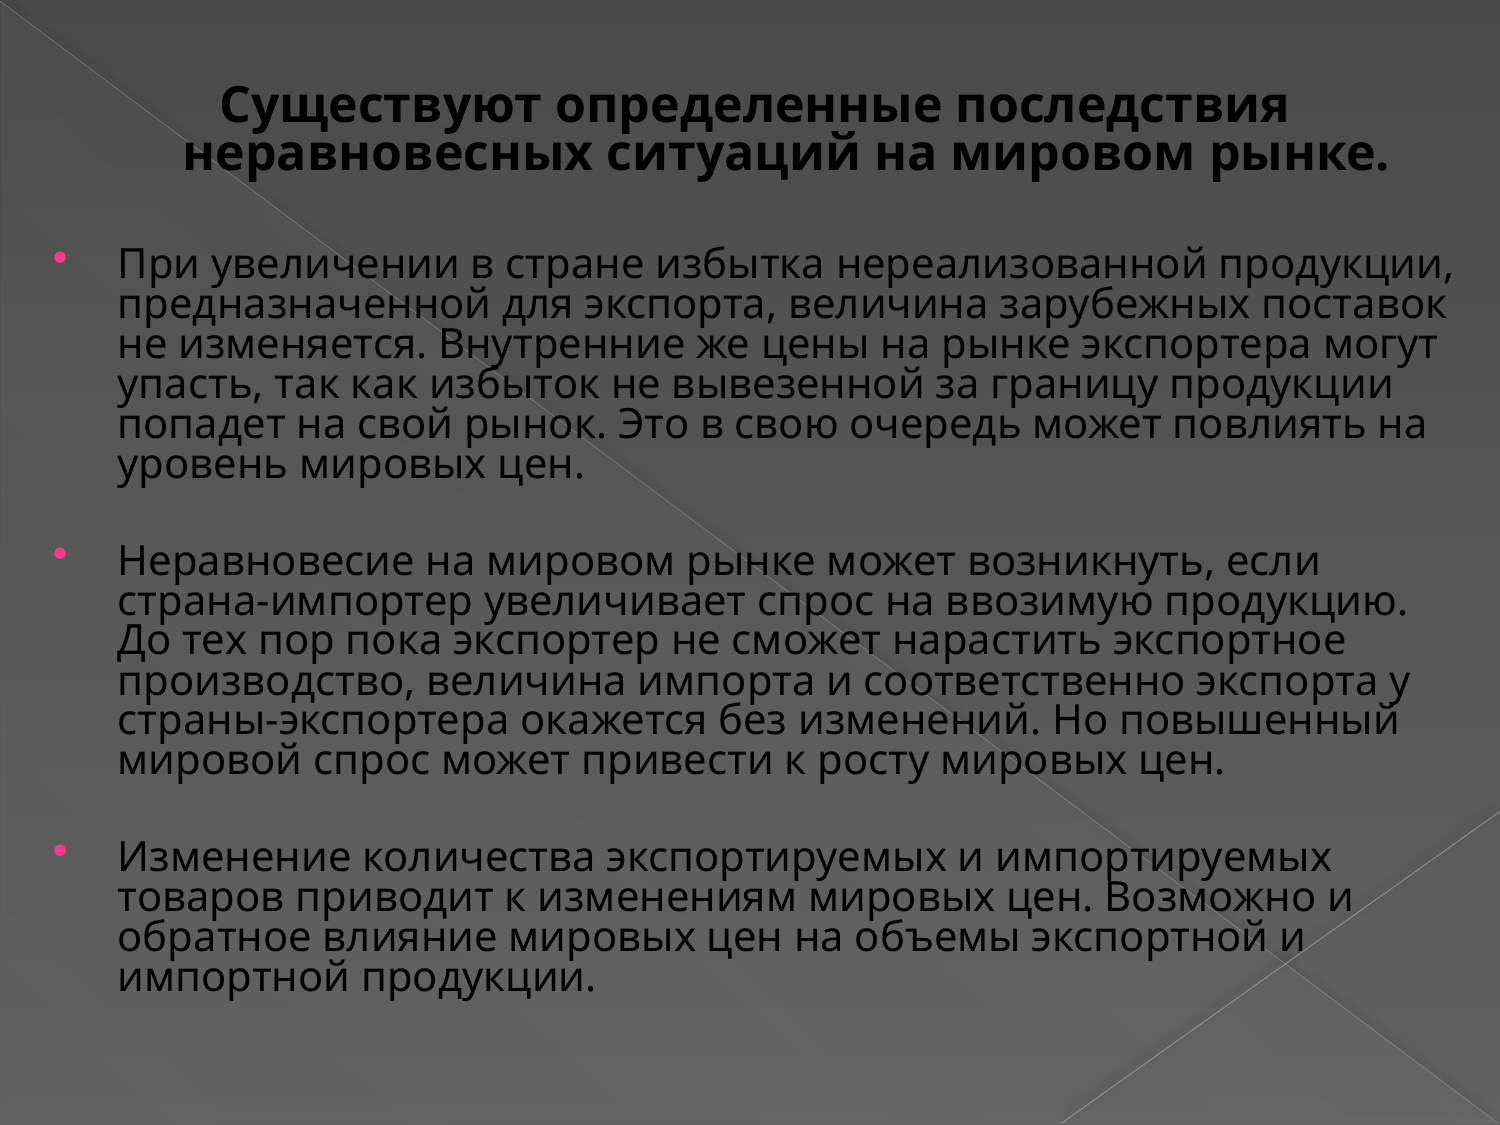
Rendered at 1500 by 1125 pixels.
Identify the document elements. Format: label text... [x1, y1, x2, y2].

list Существуют определенные последствия неравновесных ситуаций на мировом рынке. При увеличении в стране избытка нереализованной продукции, предназначенной для экспорта, величина зарубежных поставок не изменяется. Внутренние же цены на рынке экспортера могут упасть, так как избыток не вывезенной за границу продукции попадет на свой рынок. Это в свою очередь может повлиять на уровень мировых цен. Неравновесие на мировом рынке может возникнуть, если страна-импортер увеличивает спрос на ввозимую продукцию. До тех пор пока экспортер не сможет нарастить экспортное производство, величина импорта и соответственно экспорта у страны-экспортера окажется без изменений. Но повышенный мировой спрос может привести к росту мировых цен. Изменение количества экспортируемых и импортируемых товаров приводит к изменениям мировых цен. Возможно и обратное влияние мировых цен на объемы экспортной и импортной продукции. [29, 31, 1471, 1125]
